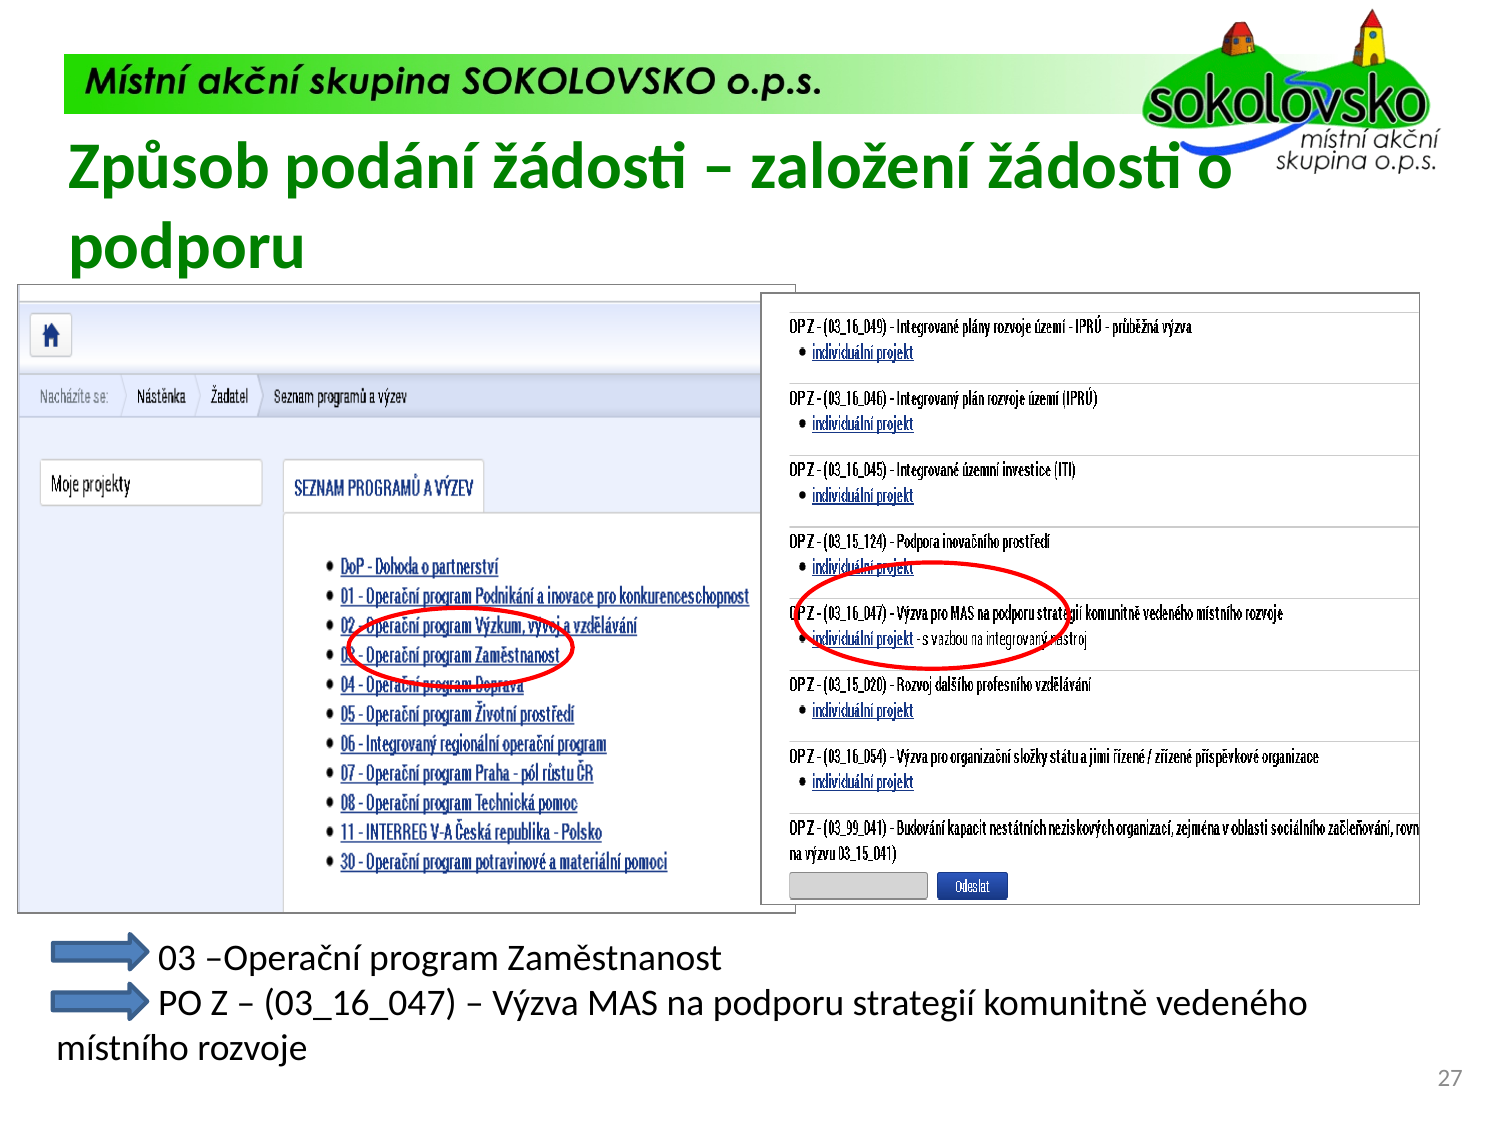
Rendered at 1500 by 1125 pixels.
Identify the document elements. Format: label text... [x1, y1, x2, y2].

text_box [50, 932, 150, 972]
text_box [50, 981, 150, 1021]
picture [64, 0, 1455, 197]
picture [761, 293, 1419, 904]
text_box 03 –Operační program Zaměstnanost PO Z – (03_16_047) – Výzva MAS na podporu strategií komunitně vedeného místního rozvoje [41, 925, 1388, 1076]
title Způsob podání žádosti – založení žádosti o podporu [53, 137, 1404, 268]
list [18, 285, 795, 913]
slide_number 27 [1128, 1046, 1478, 1107]
